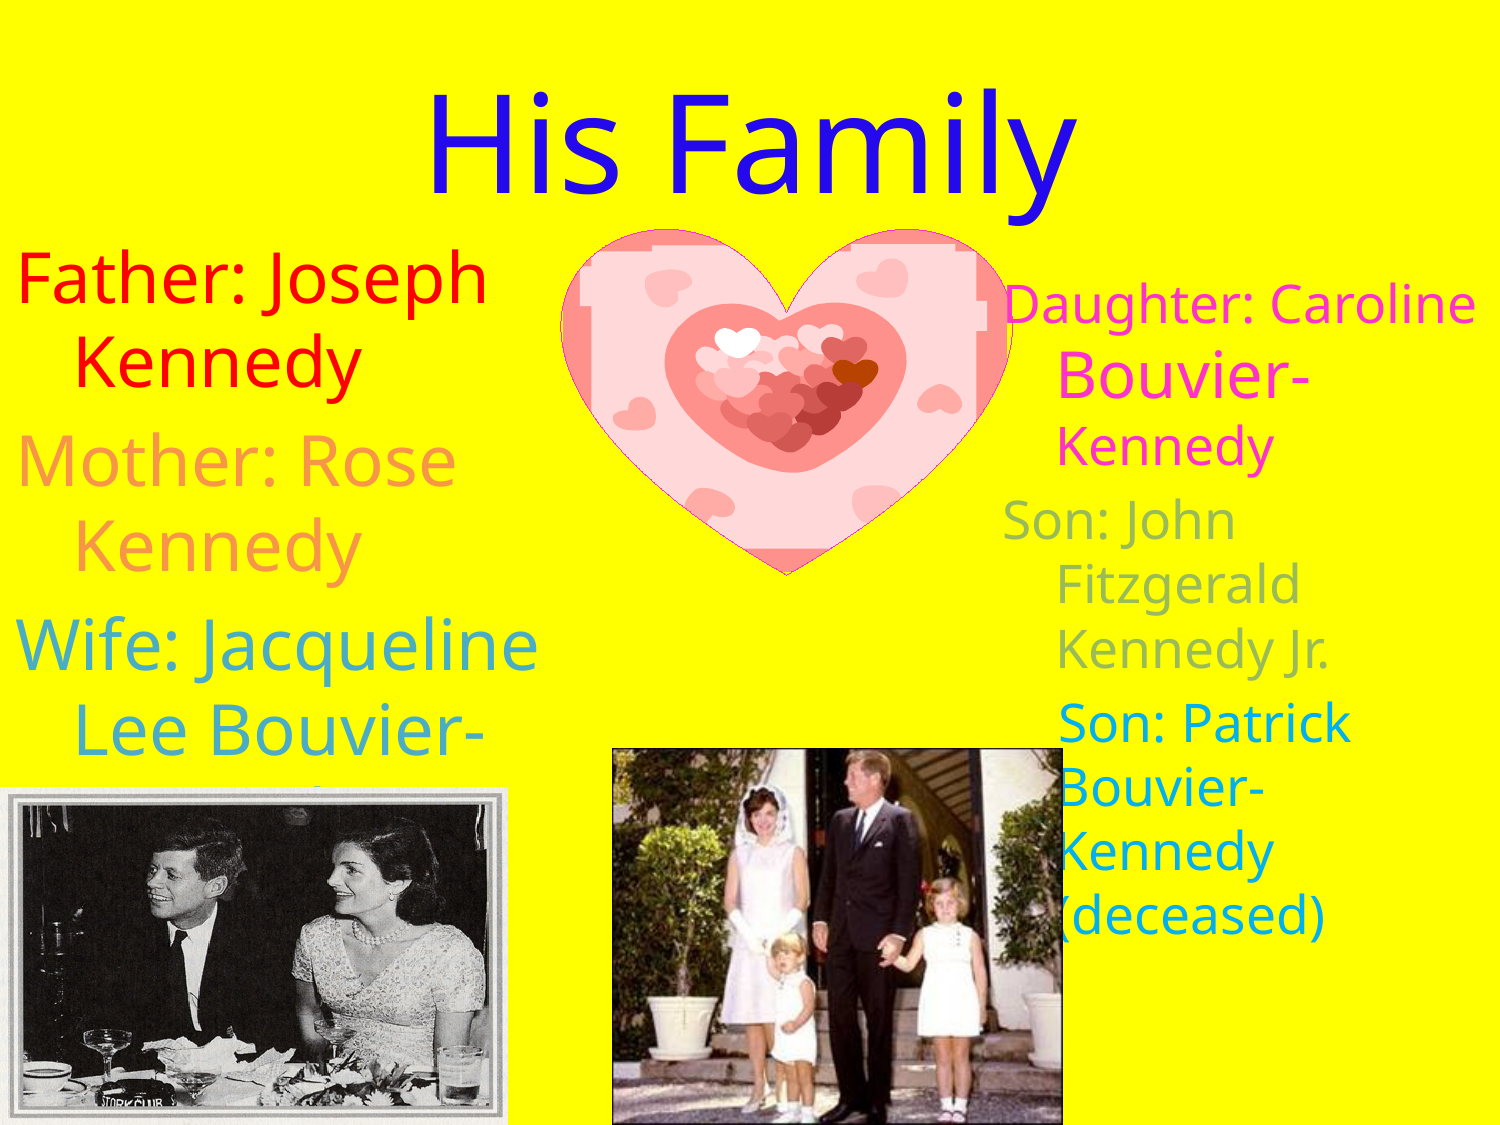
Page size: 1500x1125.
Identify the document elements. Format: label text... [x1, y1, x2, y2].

title His Family [75, 45, 1425, 233]
picture [562, 224, 1012, 576]
picture [612, 748, 1063, 1125]
picture [0, 787, 509, 1125]
list Daughter: Caroline Bouvier- Kennedy Son: John Fitzgerald Kennedy Jr. Son: Patrick Bouvier- Kennedy (deceased) [987, 262, 1500, 1005]
list Father: Joseph Kennedy Mother: Rose Kennedy Wife: Jacqueline Lee Bouvier-Kennedy [0, 224, 663, 863]
